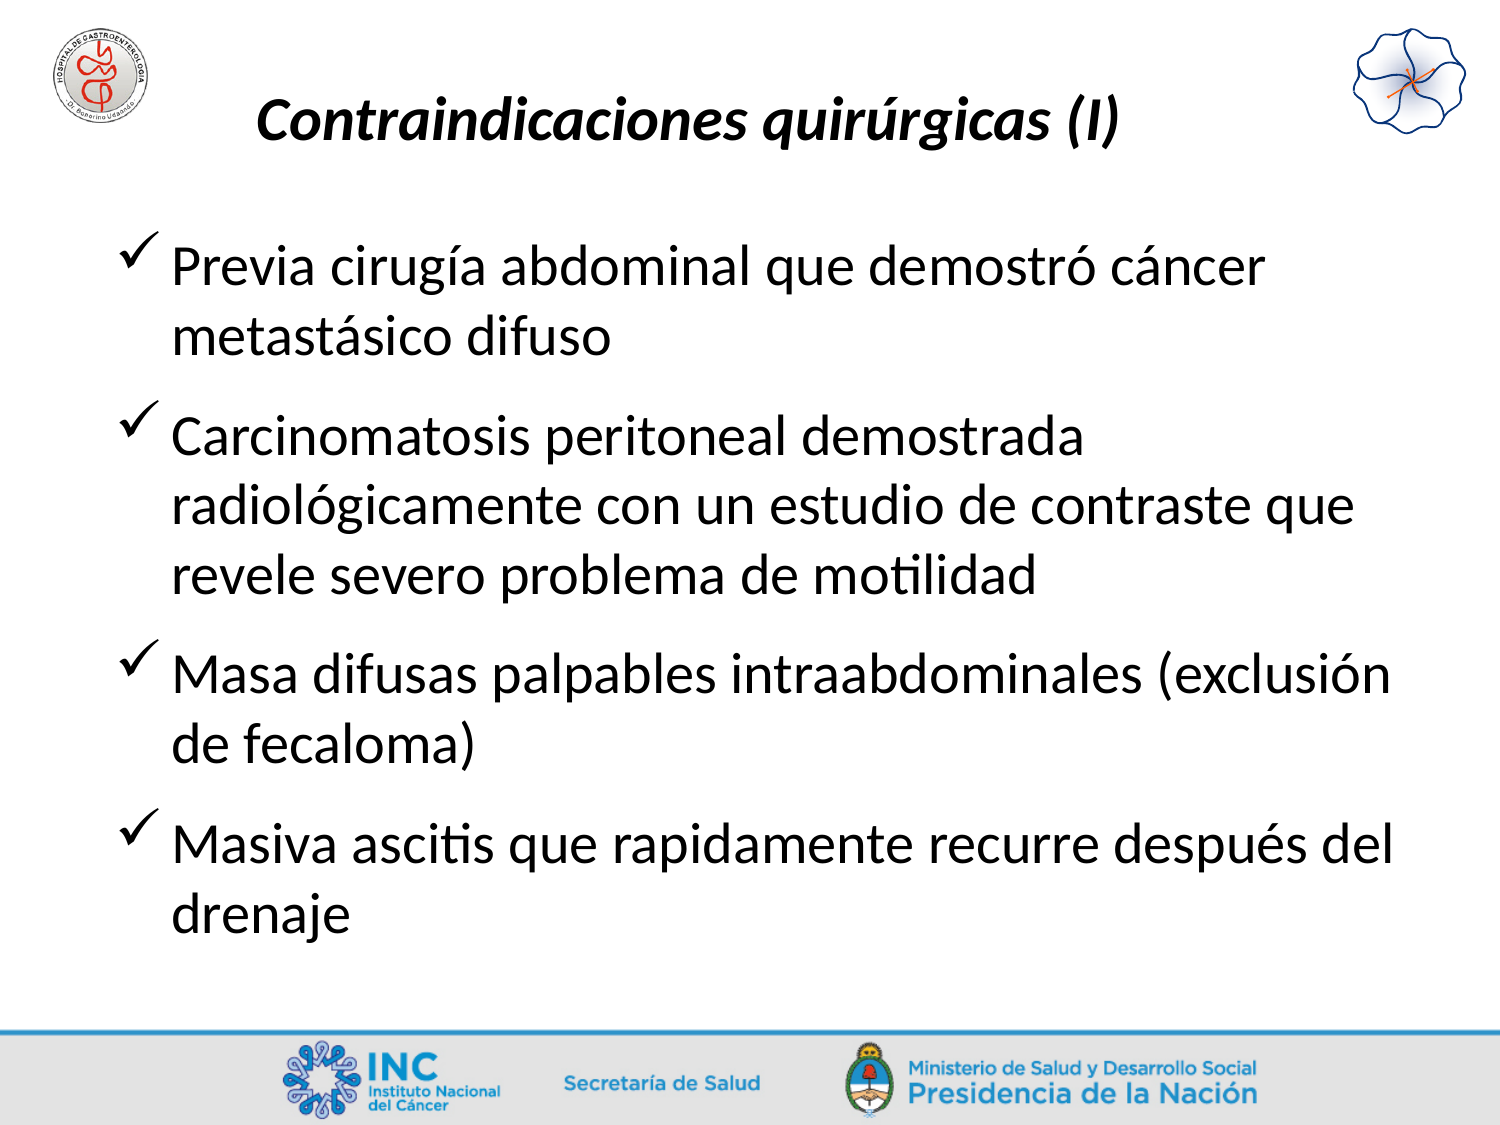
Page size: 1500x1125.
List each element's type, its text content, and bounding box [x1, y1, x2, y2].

text_box Contraindicaciones quirúrgicas (I) [242, 70, 1329, 161]
picture [1352, 28, 1467, 135]
picture [52, 28, 148, 124]
picture [0, 1027, 1500, 1125]
text_box Previa cirugía abdominal que demostró cáncer metastásico difuso Carcinomatosis peritoneal demostrada radiológicamente con un estudio de contraste que revele severo problema de motilidad Masa difusas palpables intraabdominales (exclusión de fecaloma) Masiva ascitis que rapidamente recurre después del drenaje [100, 220, 1467, 953]
